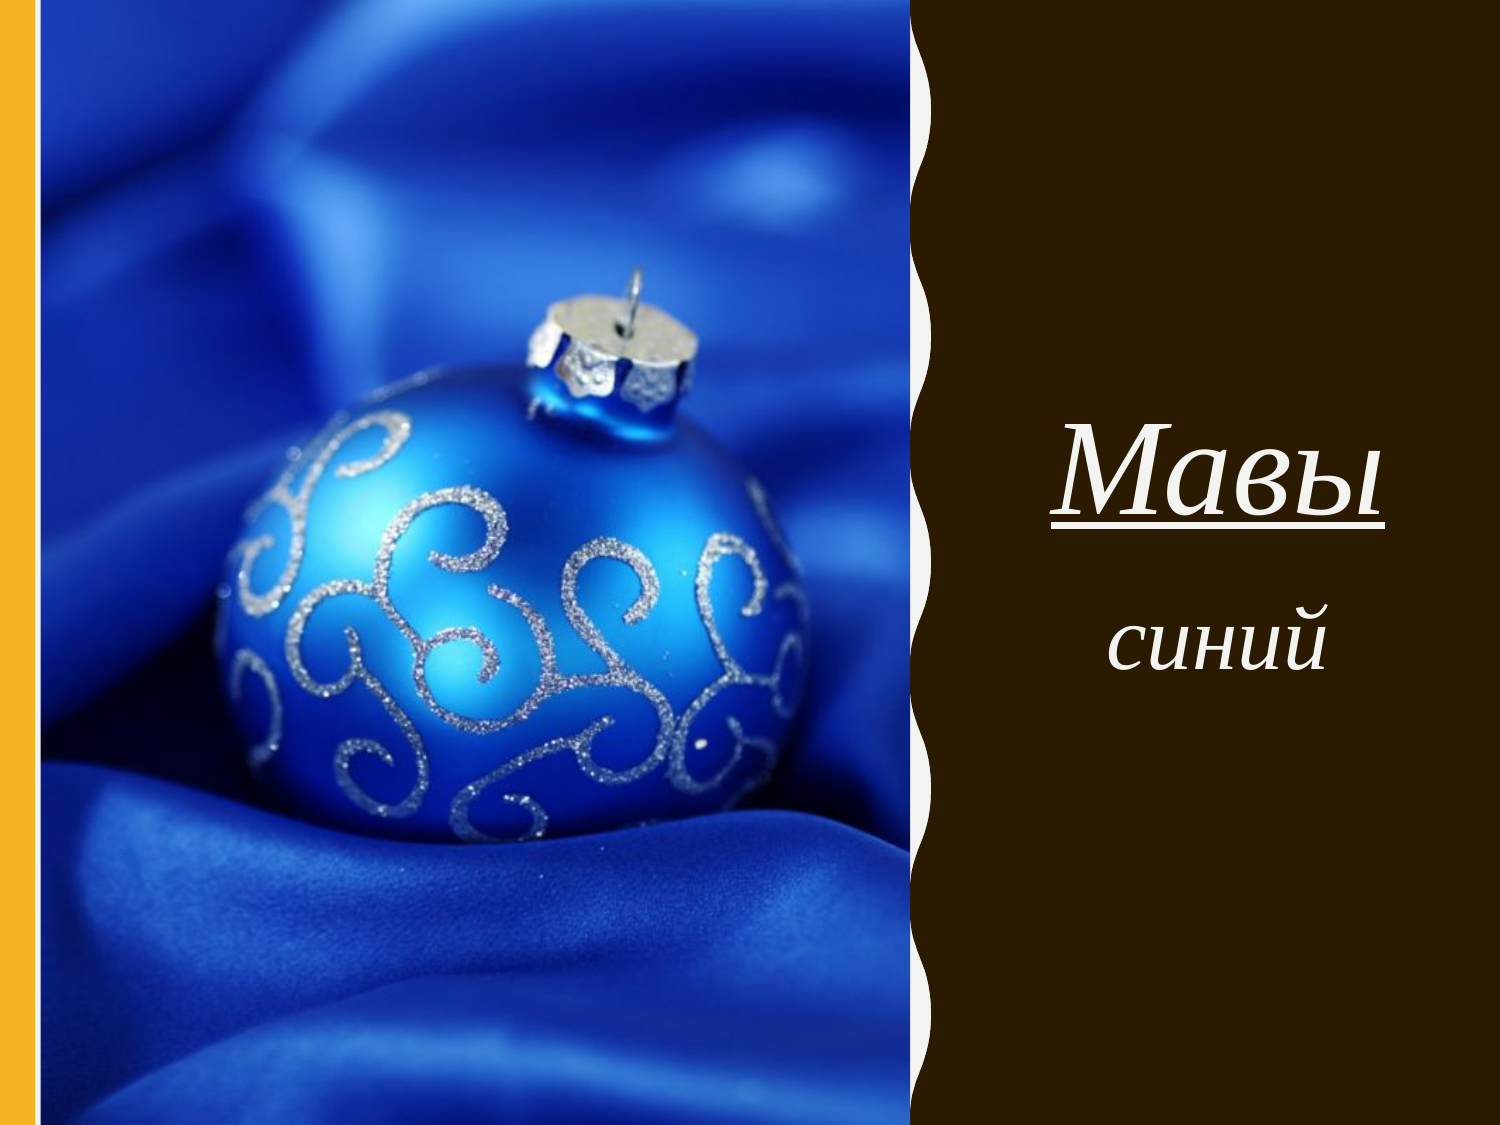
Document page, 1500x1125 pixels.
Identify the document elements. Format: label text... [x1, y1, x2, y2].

picture [40, 0, 911, 1125]
list Мавы синий [936, 352, 1500, 773]
